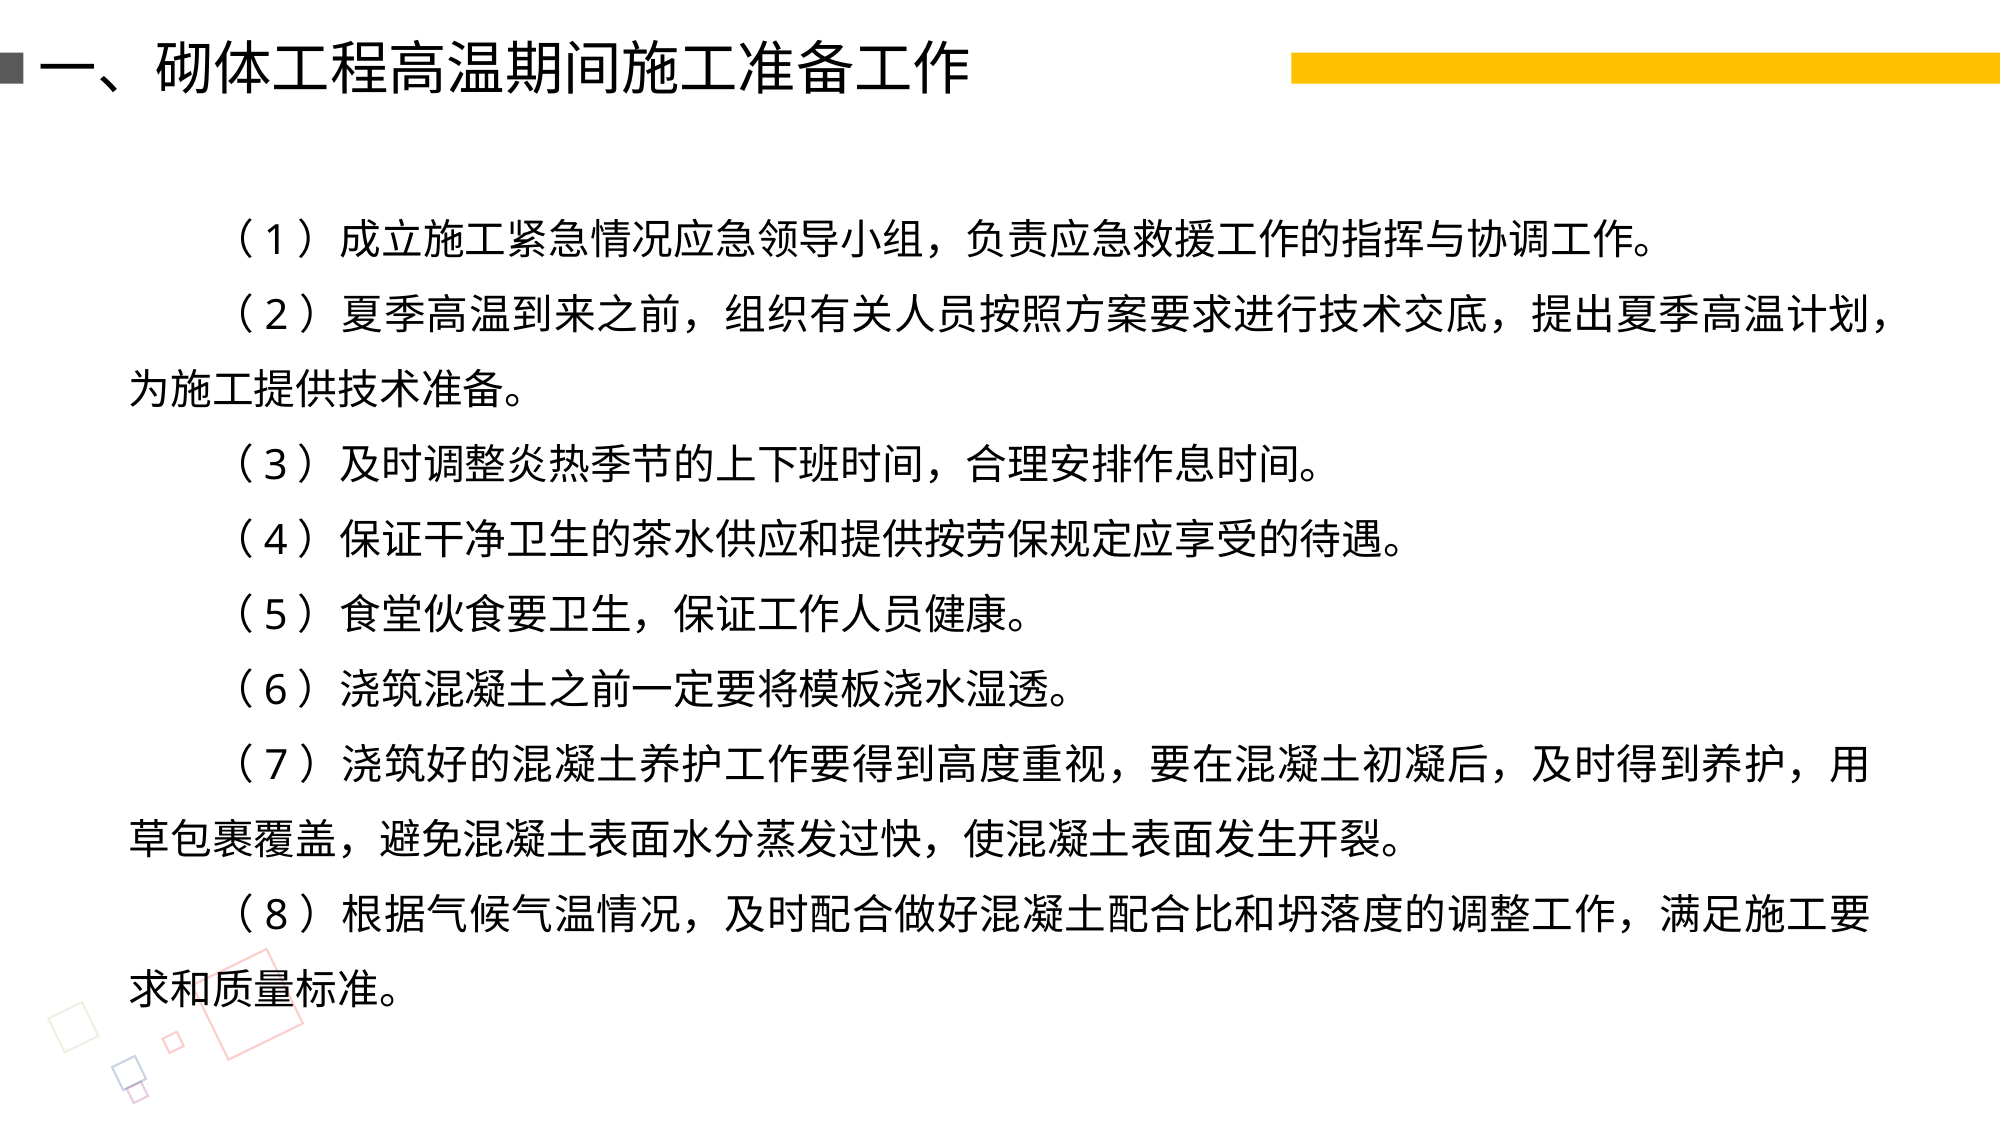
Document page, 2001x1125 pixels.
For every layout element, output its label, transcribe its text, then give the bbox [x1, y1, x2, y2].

text_box [161, 1030, 186, 1055]
text_box [46, 1000, 100, 1054]
text_box [110, 1054, 148, 1092]
text_box （1）成立施工紧急情况应急领导小组，负责应急救援工作的指挥与协调工作。 （2）夏季高温到来之前，组织有关人员按照方案要求进行技术交底，提出夏季高温计划，为施工提供技术准备。 （3）及时调整炎热季节的上下班时间，合理安排作息时间。 （4）保证干净卫生的茶水供应和提供按劳保规定应享受的待遇。 （5）食堂伙食要卫生，保证工作人员健康。 （6）浇筑混凝土之前一定要将模板浇水湿透。 （7）浇筑好的混凝土养护工作要得到高度重视，要在混凝土初凝后，及时得到养护，用草包裹覆盖，避免混凝土表面水分蒸发过快，使混凝土表面发生开裂。 （8）根据气候气温情况，及时配合做好混凝土配合比和坍落度的调整工作，满足施工要求和质量标准。 [114, 180, 1886, 1020]
text_box 一、砌体工程高温期间施工准备工作 [24, 23, 986, 109]
text_box [125, 1080, 150, 1105]
text_box [207, 1020, 305, 1062]
